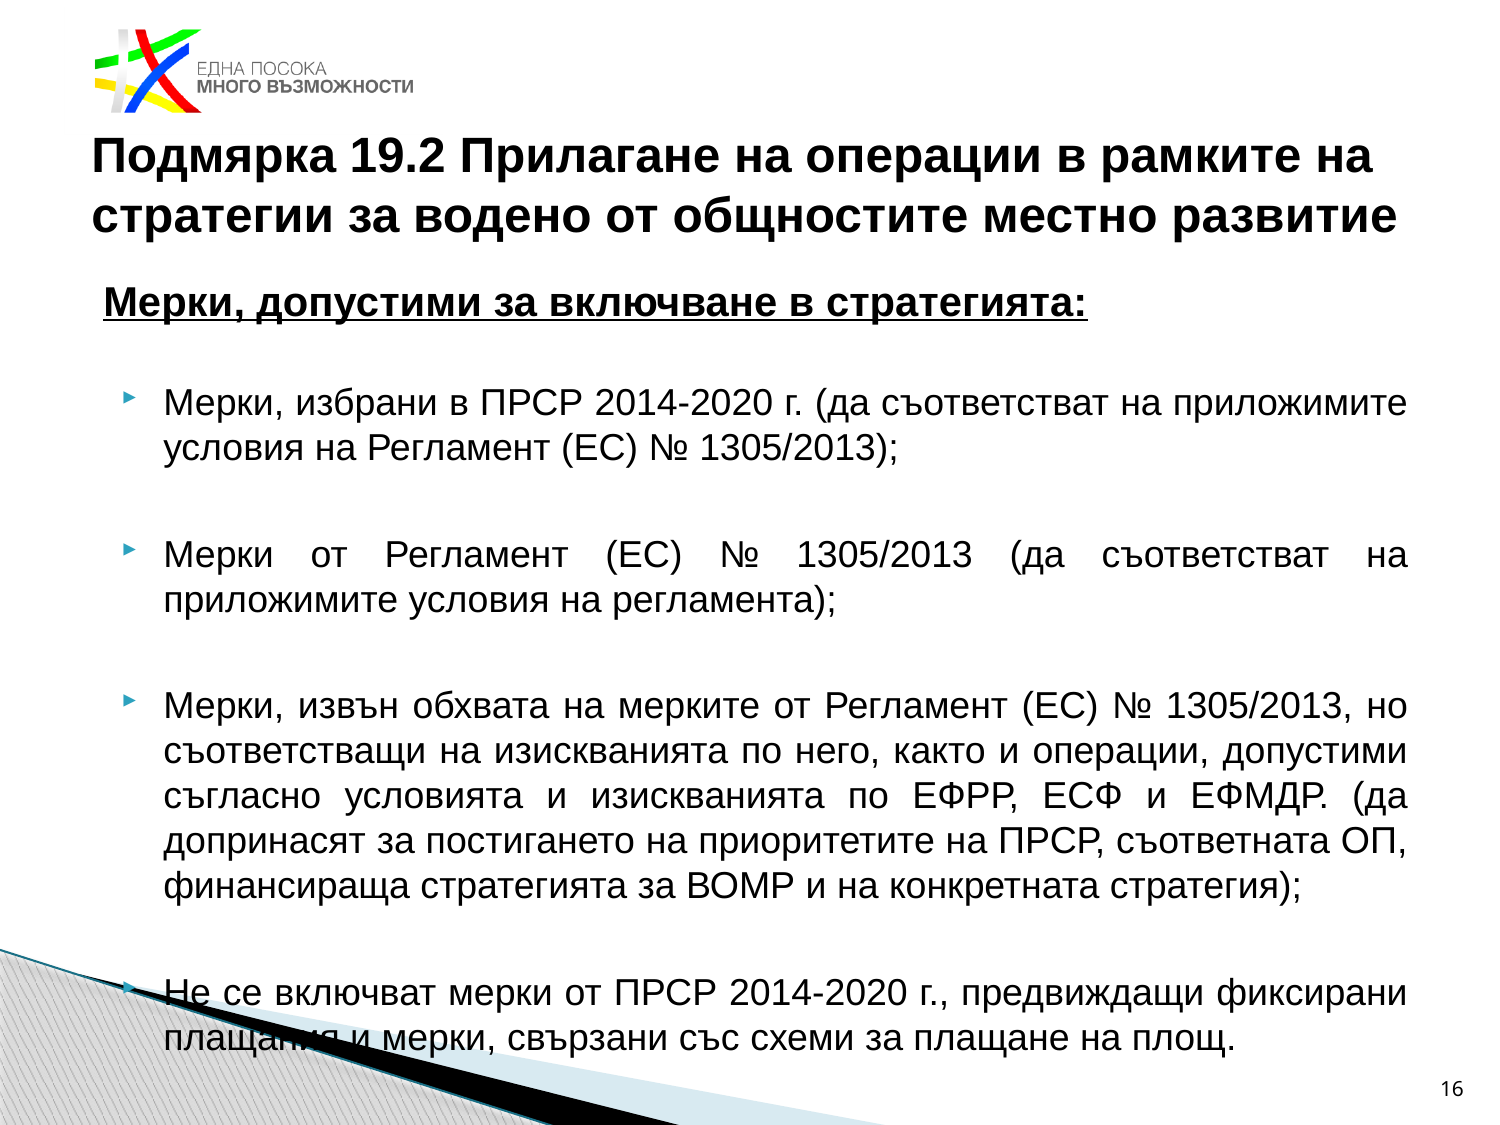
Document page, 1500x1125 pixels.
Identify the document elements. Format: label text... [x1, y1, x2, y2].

slide_number 16 [1418, 1051, 1479, 1112]
title Подмярка 19.2 Прилагане на операции в рамките на стратегии за водено от общностите местно развитие [76, 94, 1427, 350]
text_box Мерки, допустими за включване в стратегията: Мерки, избрани в ПРСР 2014-2020 г. (да съответстват на приложимите условия на Регламент (EC) № 1305/2013); Мерки от Регламент (EC) № 1305/2013 (да съответстват на приложимите условия на регламента); Мерки, извън обхвата на мерките от Регламент (EC) № 1305/2013, но съответстващи на изискванията по него, както и операции, допустими съгласно условията и изискванията по ЕФРР, ЕСФ и ЕФМДР. (да допринасят за постигането на приоритетите на ПРСР, съответната ОП, финансираща стратегията за ВОМР и на конкретната стратегия); Не се включват мерки от ПРСР 2014-2020 г., предвиждащи фиксирани плащания и мерки, свързани със схеми за плащане на площ. [88, 267, 1424, 1066]
picture [64, 7, 444, 135]
